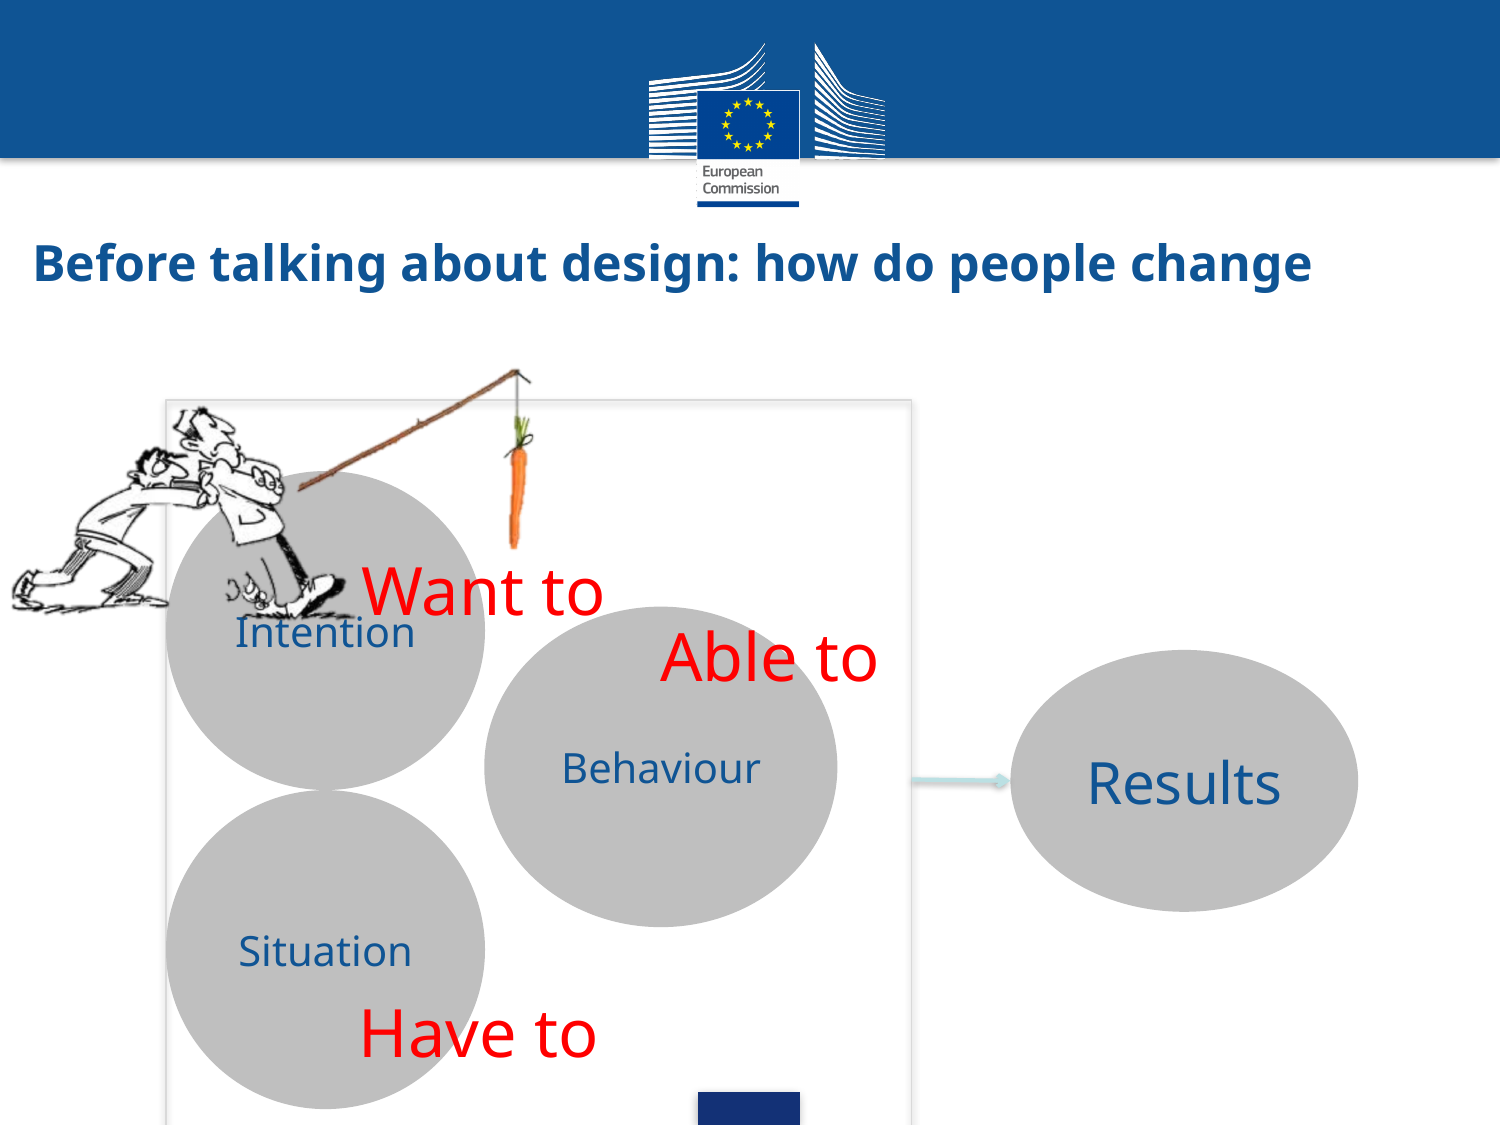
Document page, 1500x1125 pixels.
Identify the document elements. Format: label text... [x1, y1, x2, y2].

text_box Situation [166, 790, 486, 1110]
text_box Results [1010, 649, 1359, 912]
text_box Intention [166, 633, 485, 790]
picture [649, 42, 885, 167]
text_box Able to [645, 607, 896, 703]
text_box Have to [344, 983, 614, 1078]
text_box Want to [346, 540, 621, 636]
text_box [165, 399, 912, 1125]
text_box Behaviour [485, 608, 837, 927]
title Before talking about design: how do people change [17, 167, 1500, 356]
picture [4, 346, 601, 625]
